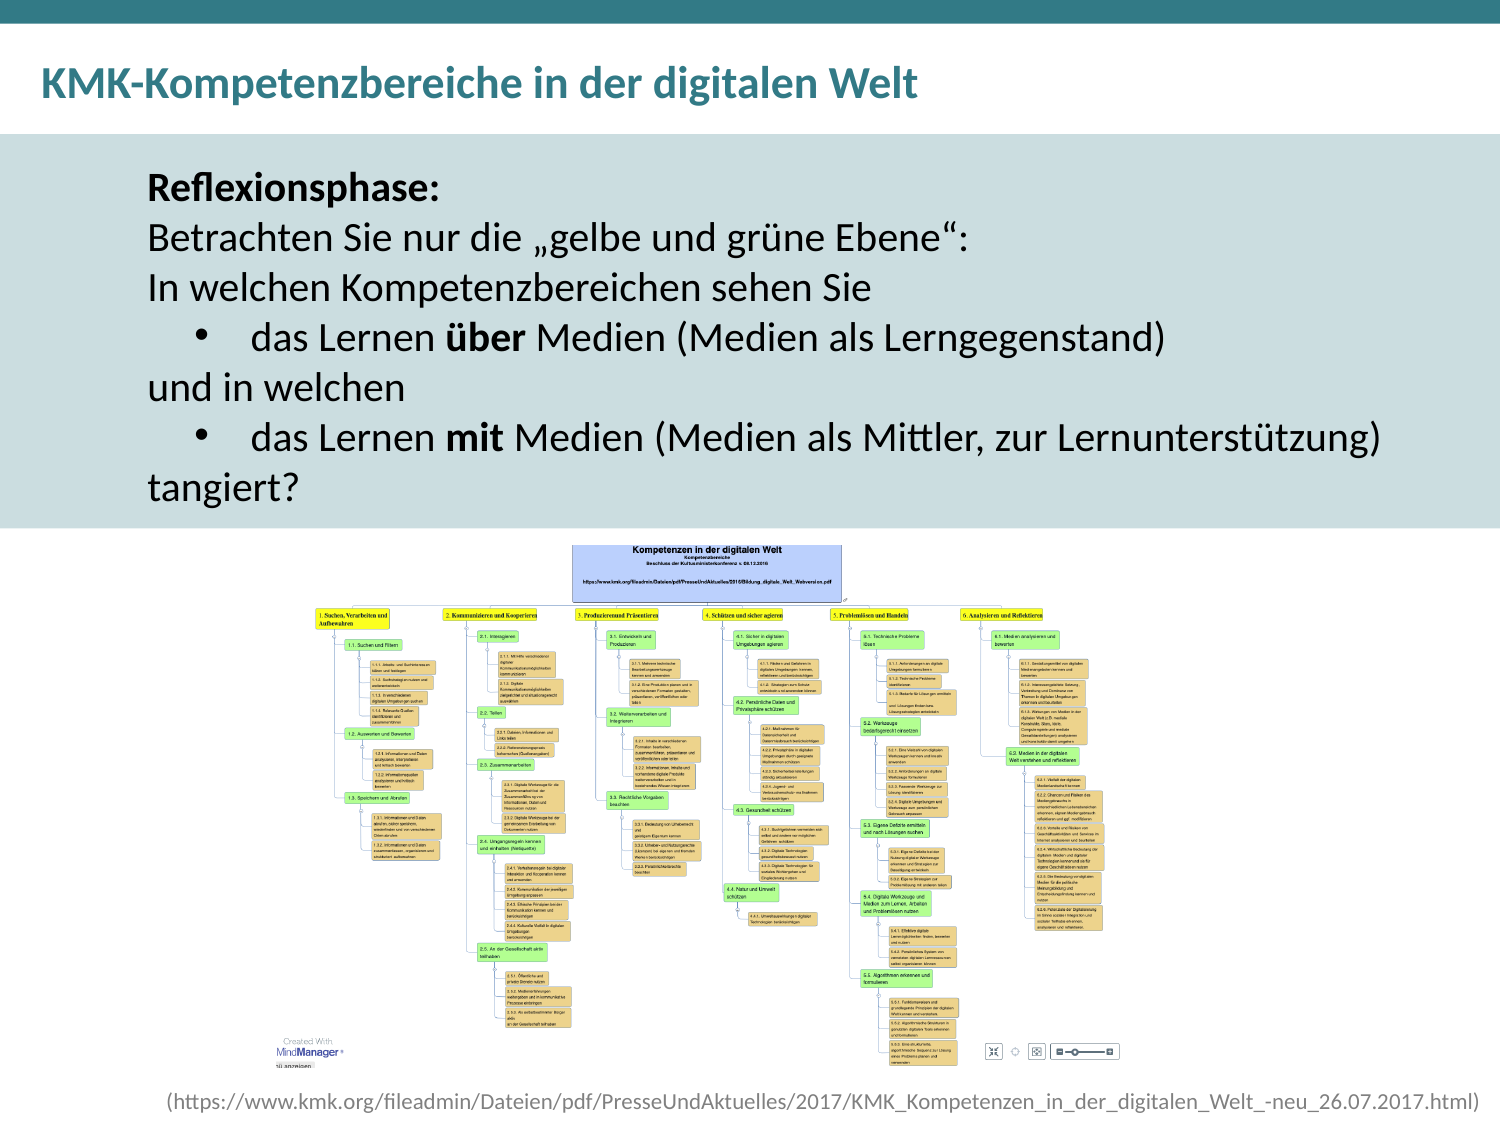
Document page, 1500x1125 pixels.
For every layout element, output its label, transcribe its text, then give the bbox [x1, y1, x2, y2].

title KMK-Kompetenzbereiche in der digitalen Welt [41, 53, 1459, 119]
text_box Reflexionsphase: Betrachten Sie nur die „gelbe und grüne Ebene“: In welchen Kompetenzbereichen sehen Sie das Lernen über Medien (Medien als Lerngegenstand) und in welchen das Lernen mit Medien (Medien als Mittler, zur Lernunterstützung) tangiert? [132, 152, 1495, 718]
picture [276, 545, 1150, 1068]
text_box [0, 134, 1500, 529]
list (https://www.kmk.org/fileadmin/Dateien/pdf/PresseUndAktuelles/2017/KMK_Kompetenzen_in_der_digitalen_Welt_-neu_26.07.2017.html) [17, 1086, 1483, 1122]
